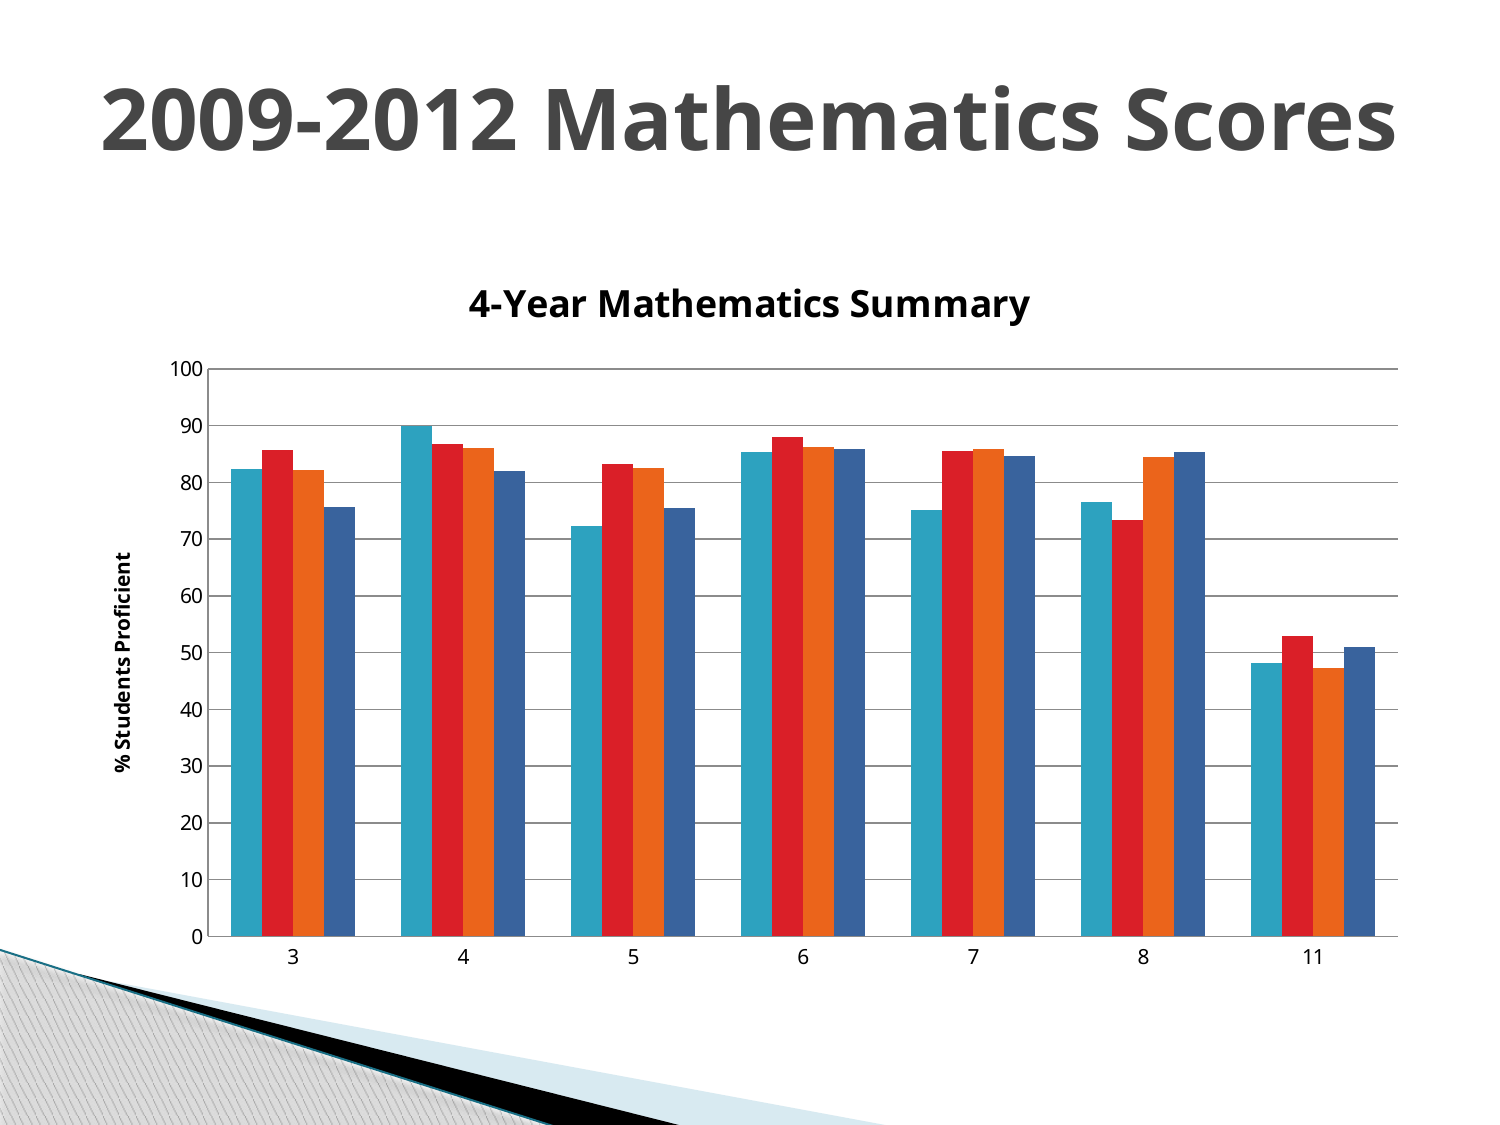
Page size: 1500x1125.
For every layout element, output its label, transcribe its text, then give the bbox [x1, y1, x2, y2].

title 2009-2012 Mathematics Scores [75, 45, 1425, 188]
chart [74, 242, 1426, 986]
